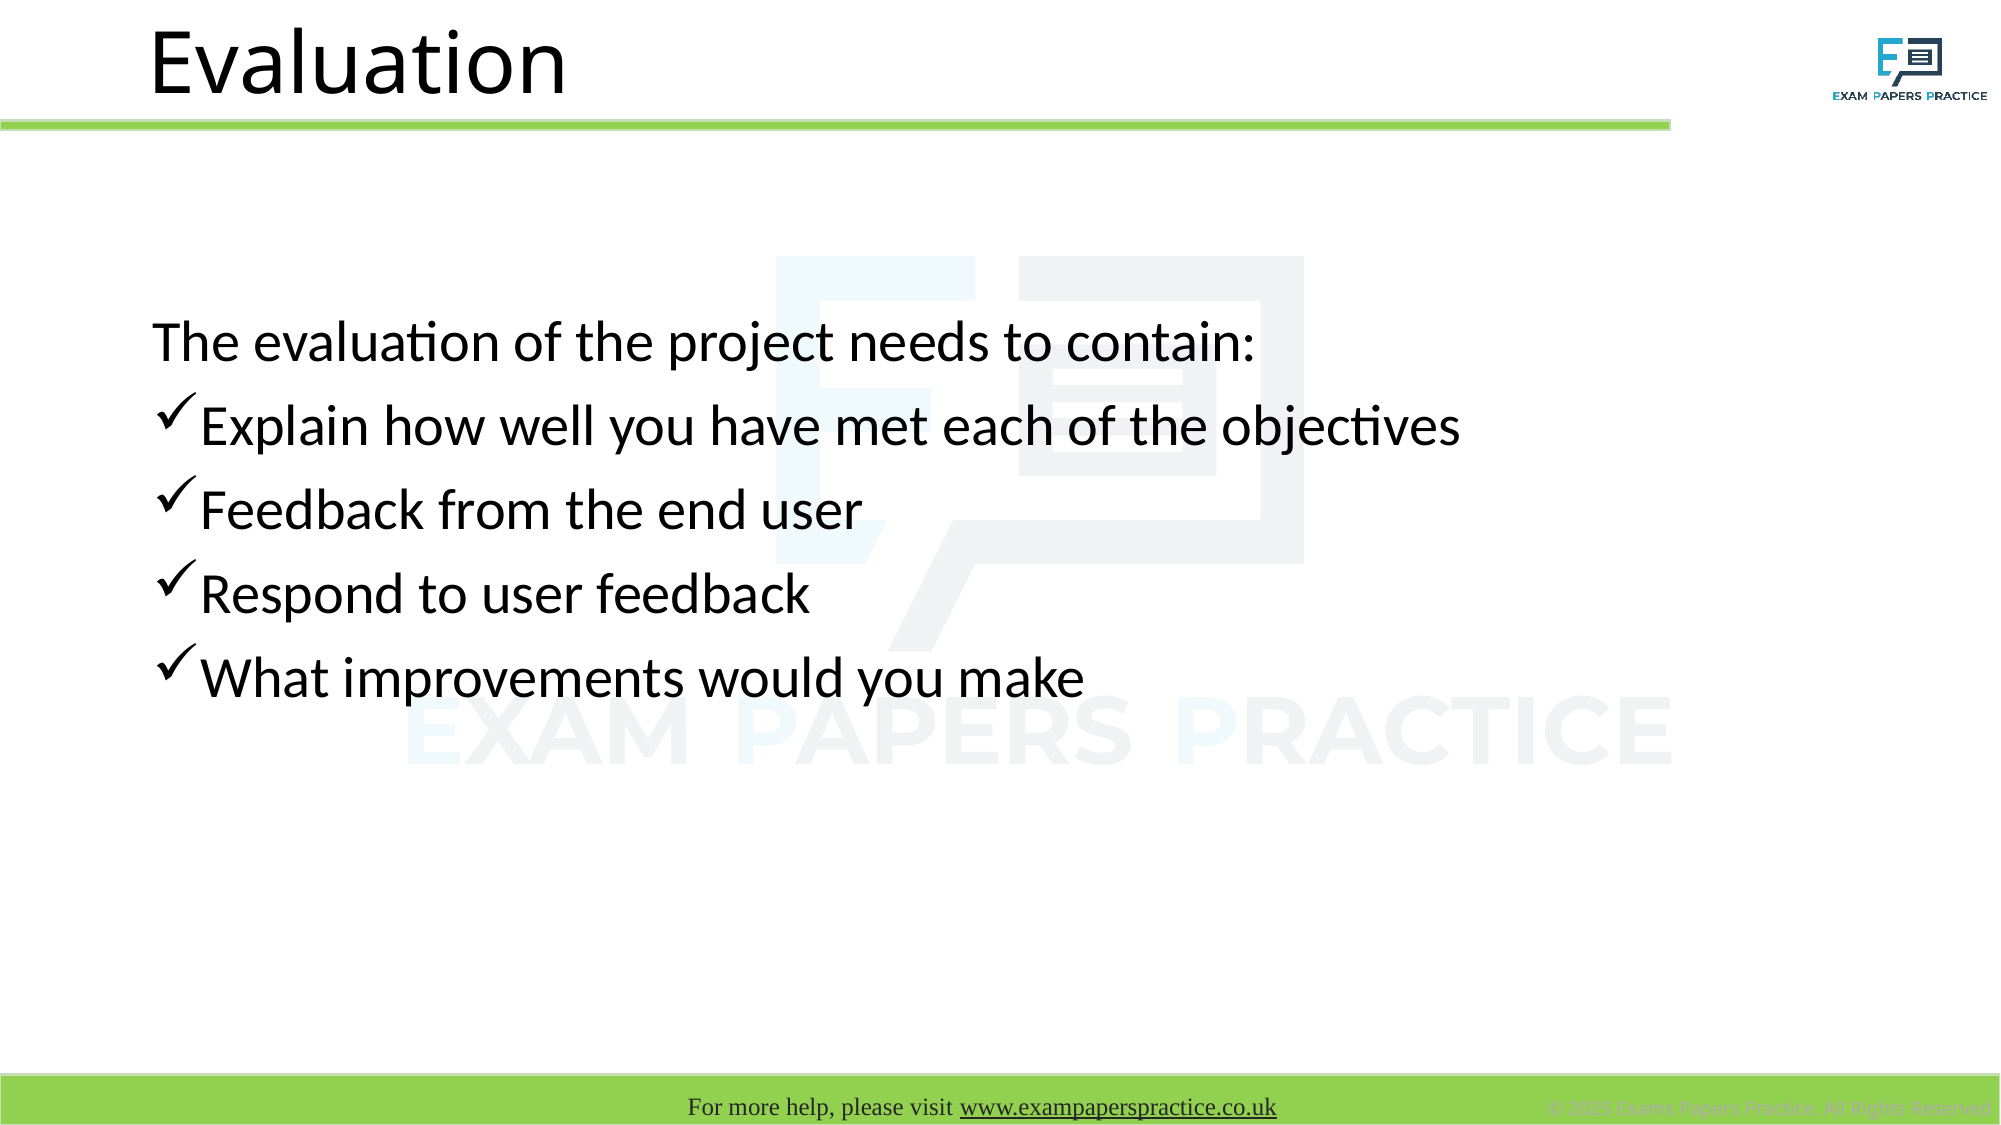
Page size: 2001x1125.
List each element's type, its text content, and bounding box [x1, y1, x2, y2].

list The evaluation of the project needs to contain: Explain how well you have met each of the objectives Feedback from the end user Respond to user feedback What improvements would you make [137, 304, 1863, 1018]
title Evaluation [132, 11, 1858, 121]
